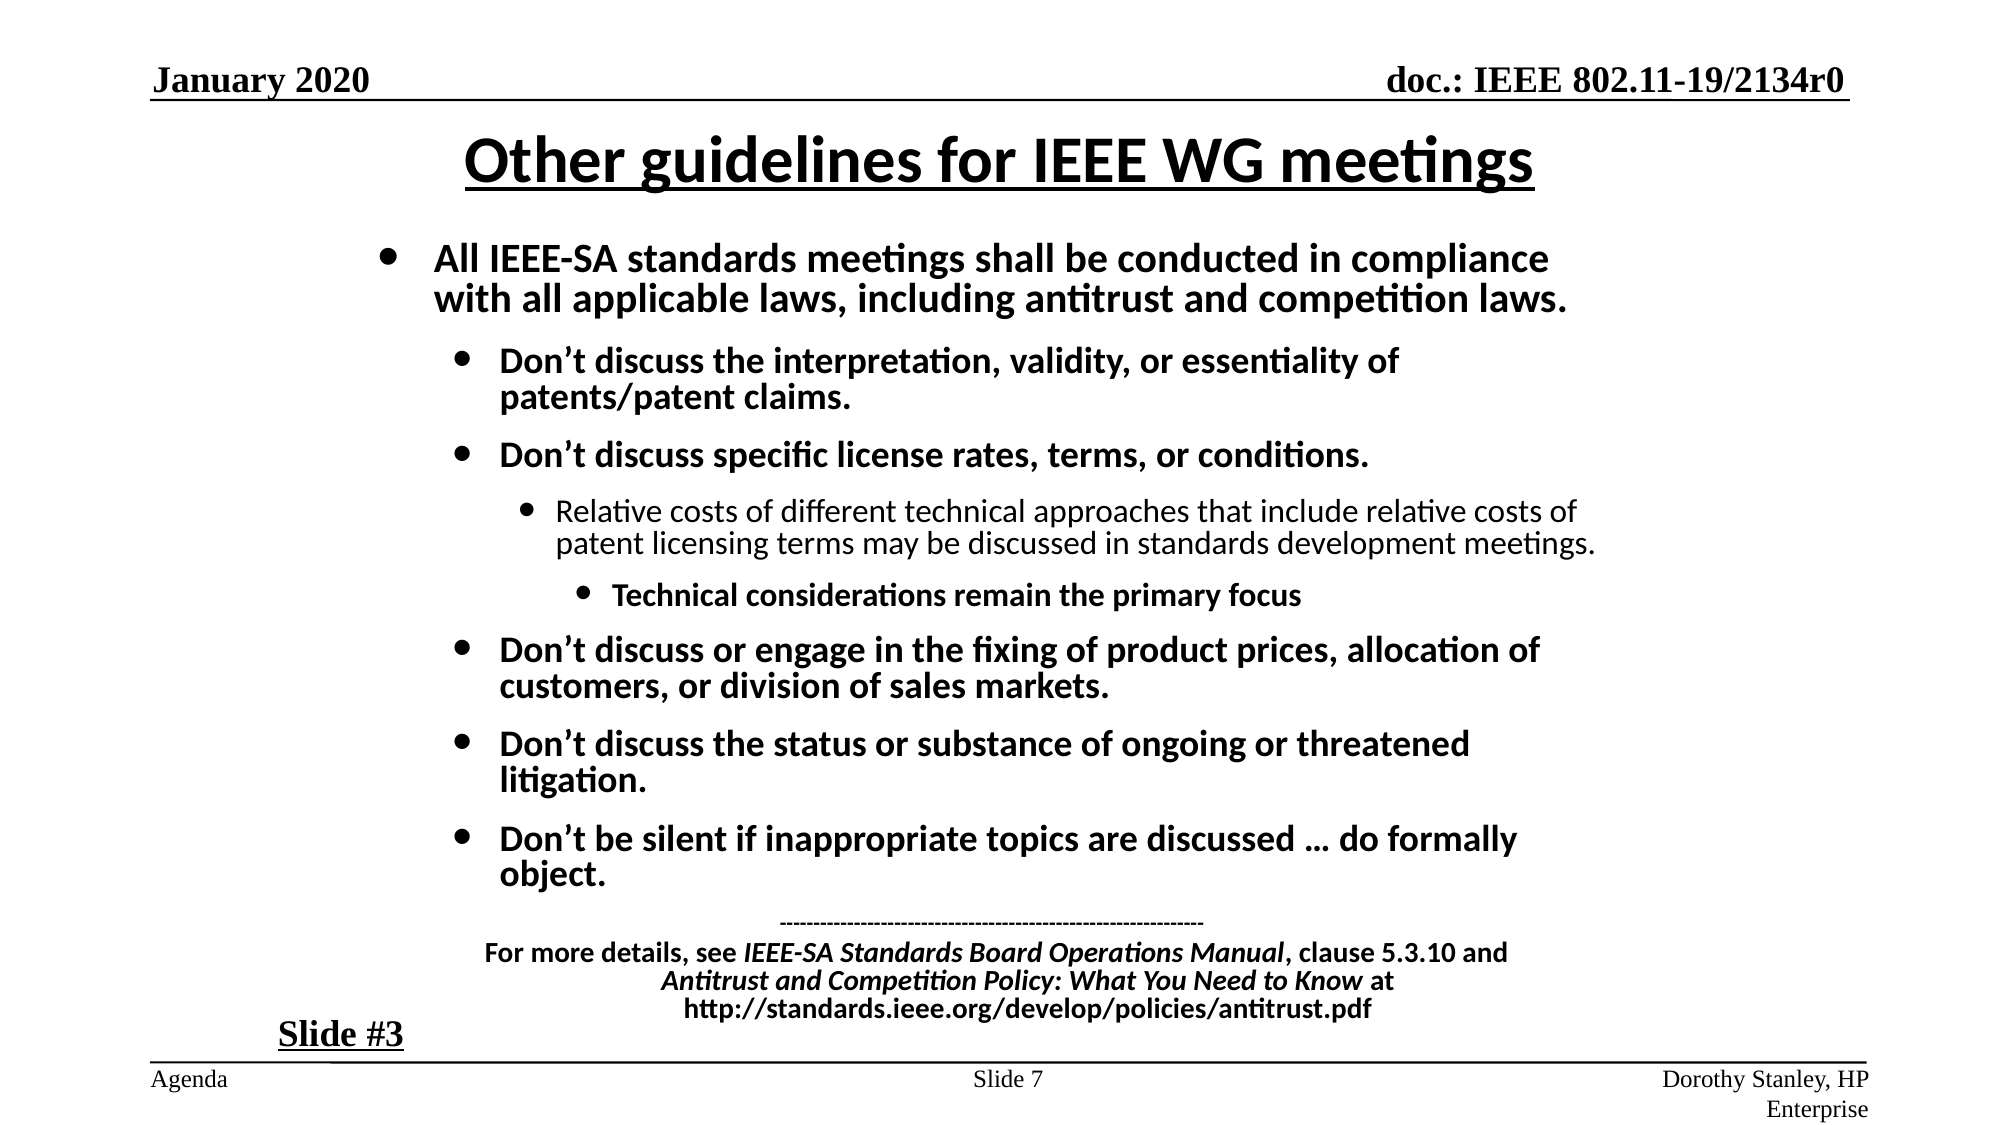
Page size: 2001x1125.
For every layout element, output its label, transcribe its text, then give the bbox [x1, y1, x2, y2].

list All IEEE-SA standards meetings shall be conducted in compliance with all applicable laws, including antitrust and competition laws. Don’t discuss the interpretation, validity, or essentiality of patents/patent claims. Don’t discuss specific license rates, terms, or conditions. Relative costs of different technical approaches that include relative costs of patent licensing terms may be discussed in standards development meetings. Technical considerations remain the primary focus Don’t discuss or engage in the fixing of product prices, allocation of customers, or division of sales markets. Don’t discuss the status or substance of ongoing or threatened litigation. Don’t be silent if inappropriate topics are discussed … do formally object. --------------------------------------------------------------- For more details, see IEEE-SA Standards Board Operations Manual, clause 5.3.10 and Antitrust and Competition Policy: What You Need to Know at http://standards.ieee.org/develop/policies/antitrust.pdf [362, 233, 1638, 909]
text_box Slide #3 [263, 1001, 420, 1062]
slide_number Slide 7 [964, 1062, 1053, 1093]
title Other guidelines for IEEE WG meetings [287, 62, 1713, 250]
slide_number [152, 54, 567, 100]
footer Dorothy Stanley, HP Enterprise [1609, 1062, 1869, 1093]
